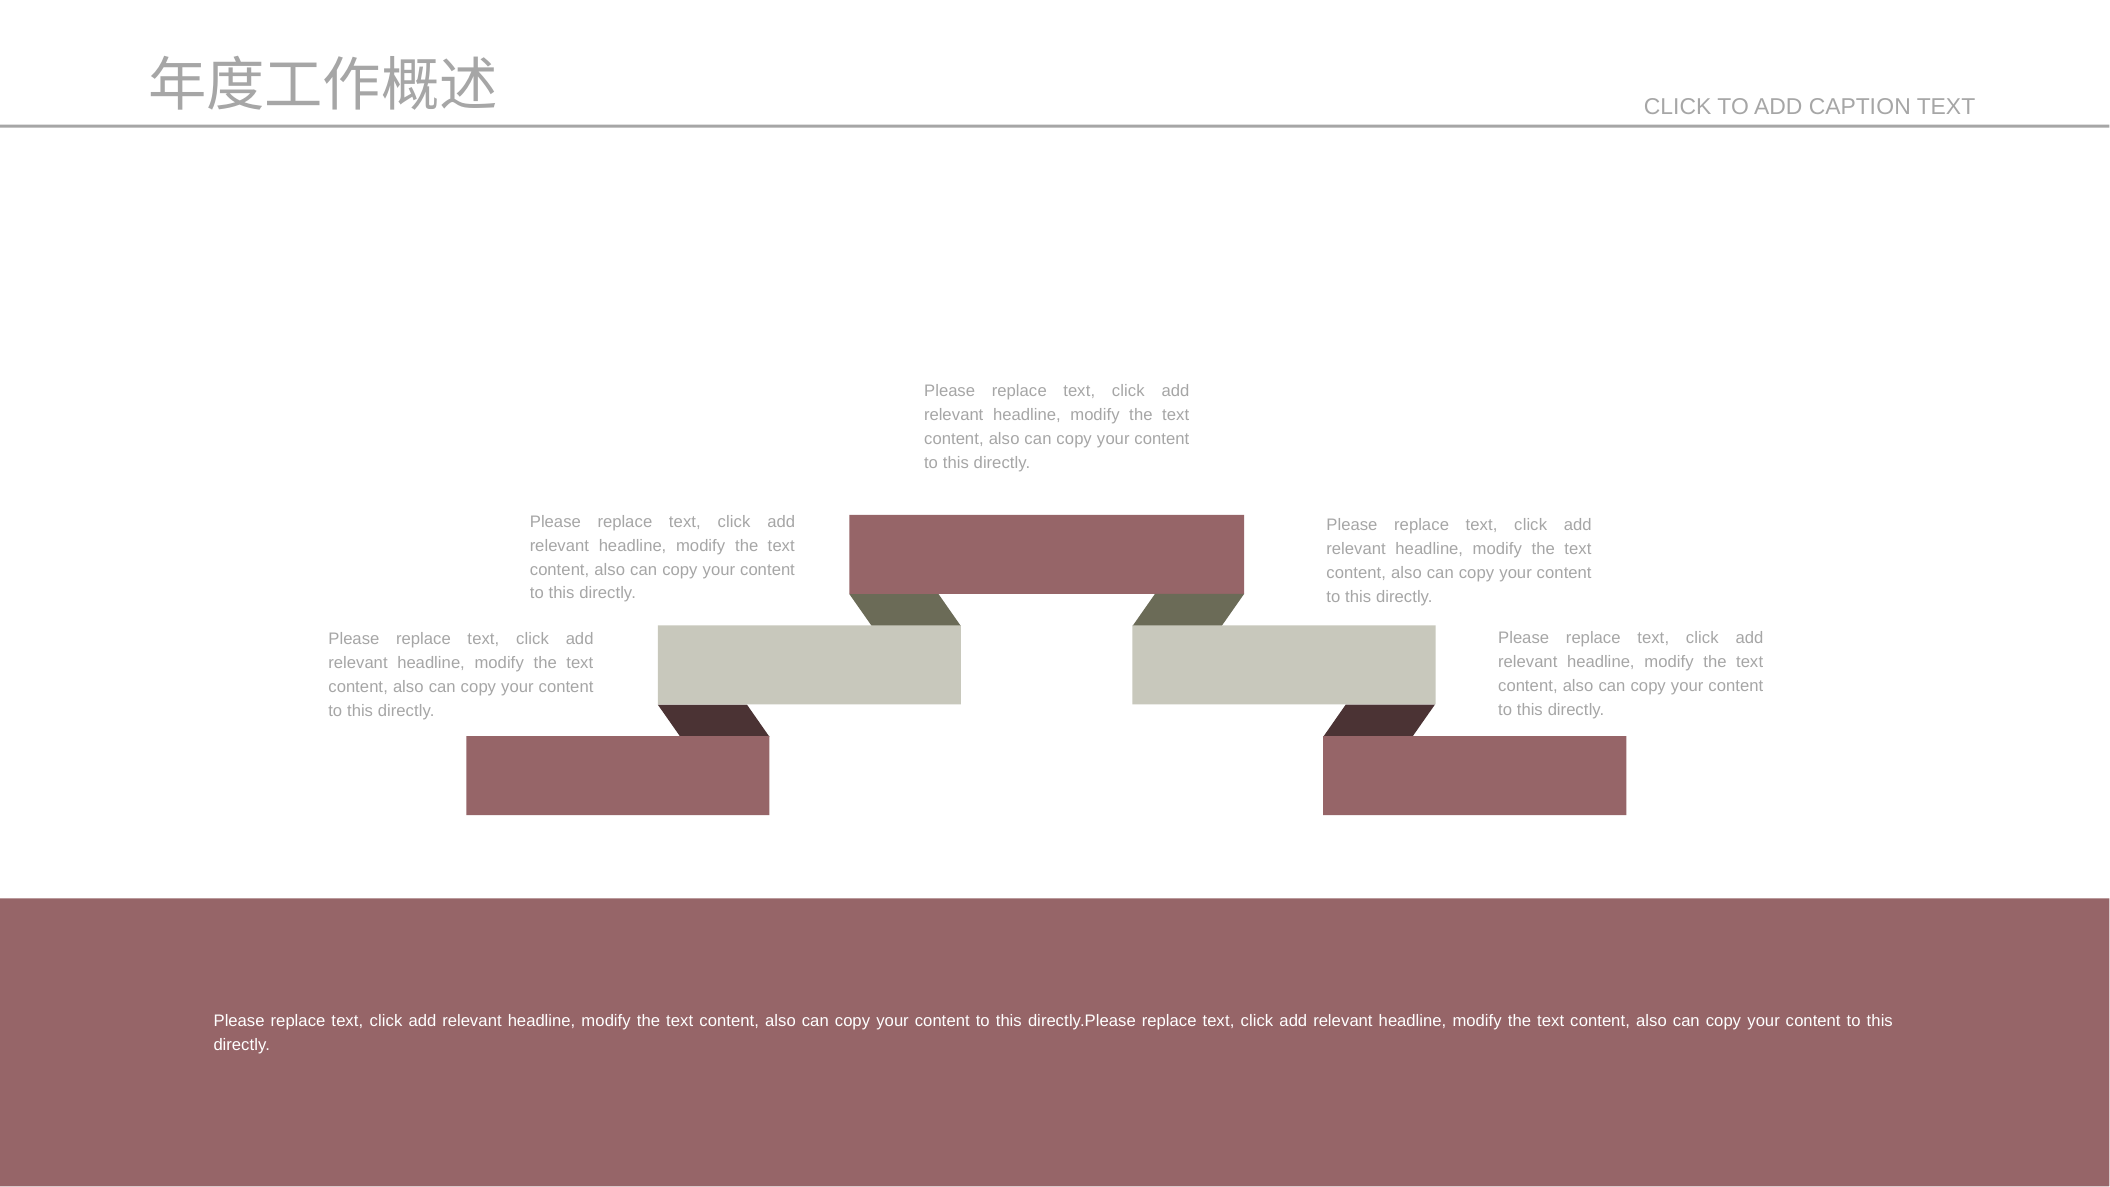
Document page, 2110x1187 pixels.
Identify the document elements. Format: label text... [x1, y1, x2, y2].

text_box [655, 703, 772, 738]
text_box [1132, 592, 1247, 624]
text_box [1322, 735, 1627, 816]
text_box Please replace text, click add relevant headline, modify the text content, also can copy your content to this directly. [1310, 516, 1608, 599]
text_box Please replace text, click add relevant headline, modify the text content, also can copy your content to this directly.Please replace text, click add relevant headline, modify the text content, also can copy your content to this directly. [197, 998, 1912, 1087]
text_box Please replace text, click add relevant headline, modify the text content, also can copy your content to this directly. [312, 630, 610, 713]
text_box [657, 624, 962, 706]
text_box [465, 735, 770, 816]
text_box CLICK TO ADD CAPTION TEXT [1596, 91, 1976, 119]
text_box Please replace text, click add relevant headline, modify the text content, also can copy your content to this directly. [513, 513, 812, 596]
text_box [848, 514, 1245, 595]
text_box [0, 124, 2110, 129]
text_box Please replace text, click add relevant headline, modify the text content, also can copy your content to this directly. [1482, 629, 1780, 712]
text_box [1323, 703, 1437, 735]
text_box 年度工作概述 [148, 47, 528, 118]
text_box [0, 897, 2110, 1187]
text_box Please replace text, click add relevant headline, modify the text content, also can copy your content to this directly. [908, 382, 1206, 465]
text_box [1131, 624, 1437, 706]
text_box [848, 595, 961, 624]
